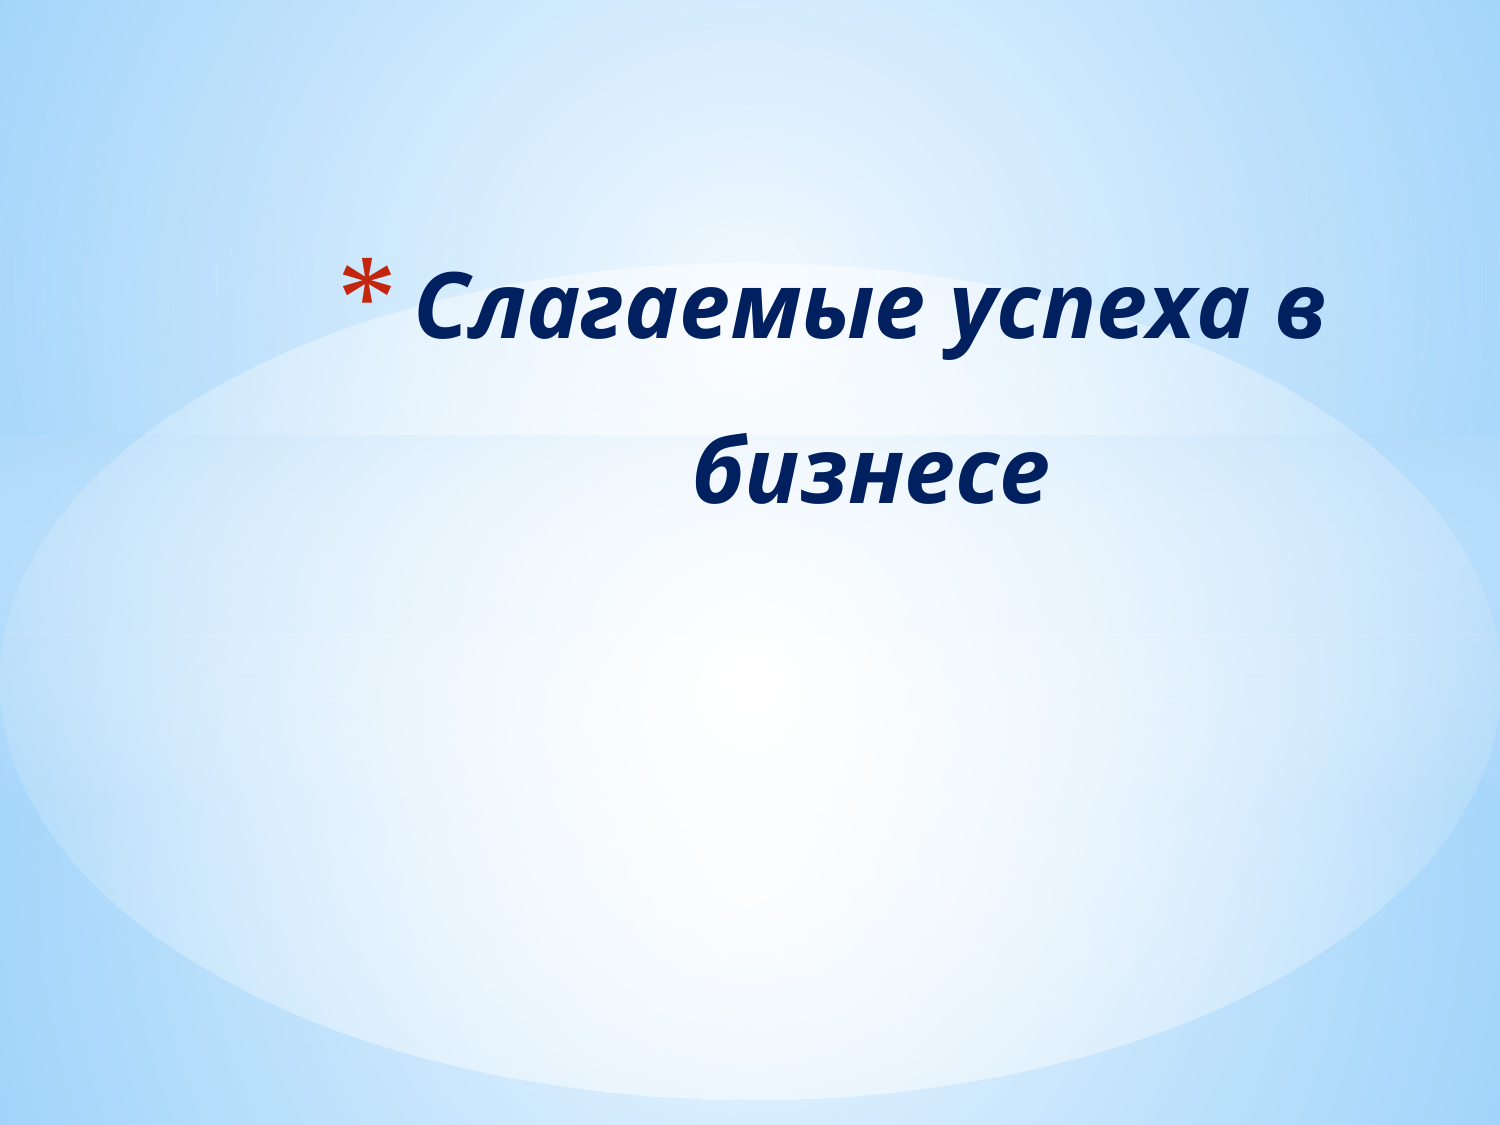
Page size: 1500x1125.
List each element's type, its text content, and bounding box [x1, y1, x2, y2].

title Слагаемые успеха в бизнесе [210, 184, 1426, 641]
